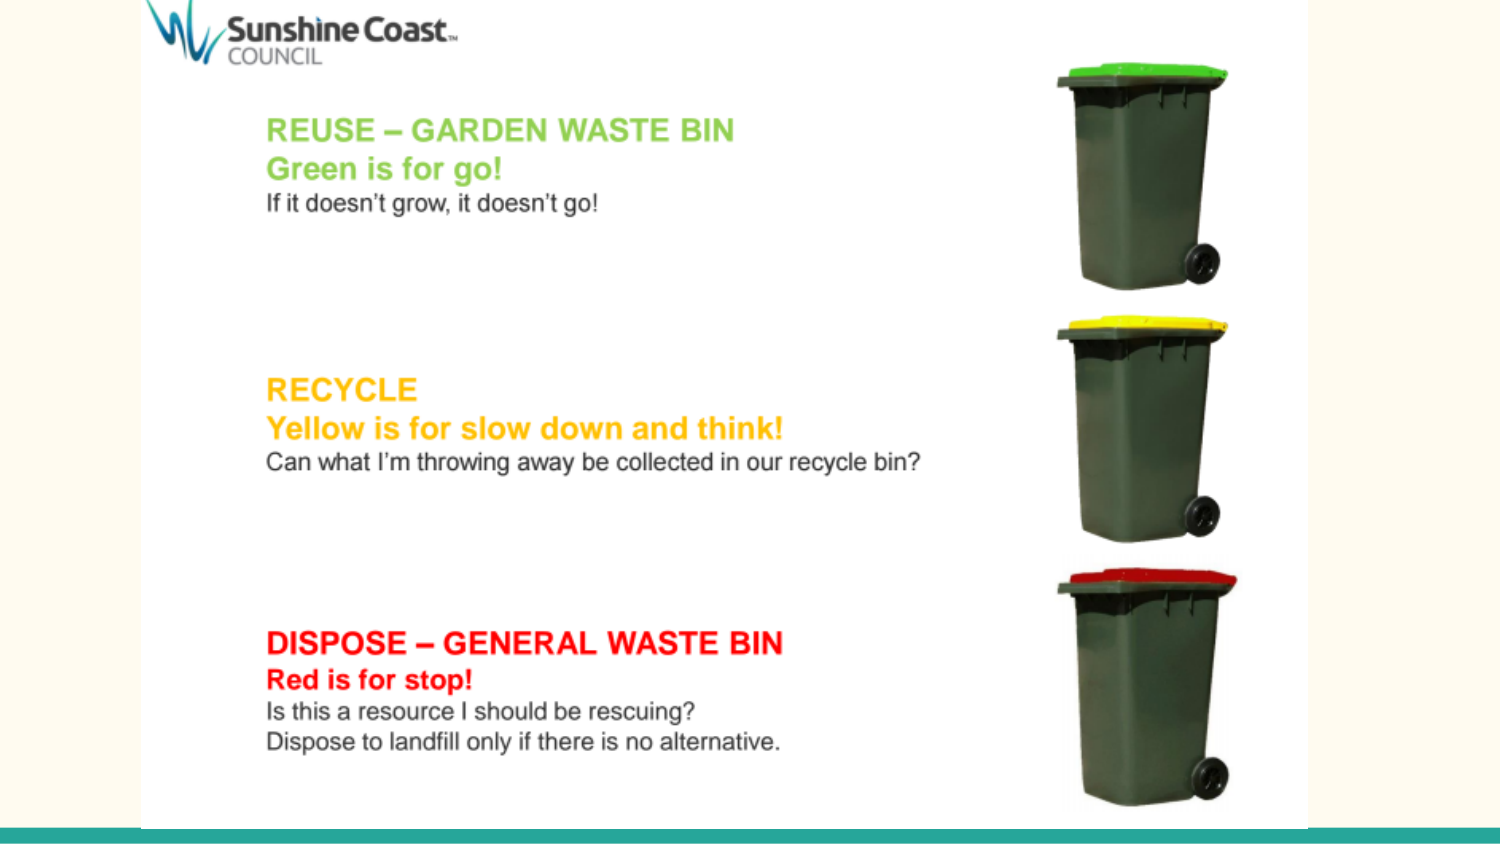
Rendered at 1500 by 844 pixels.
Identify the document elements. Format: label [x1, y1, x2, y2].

picture [141, 0, 1308, 830]
